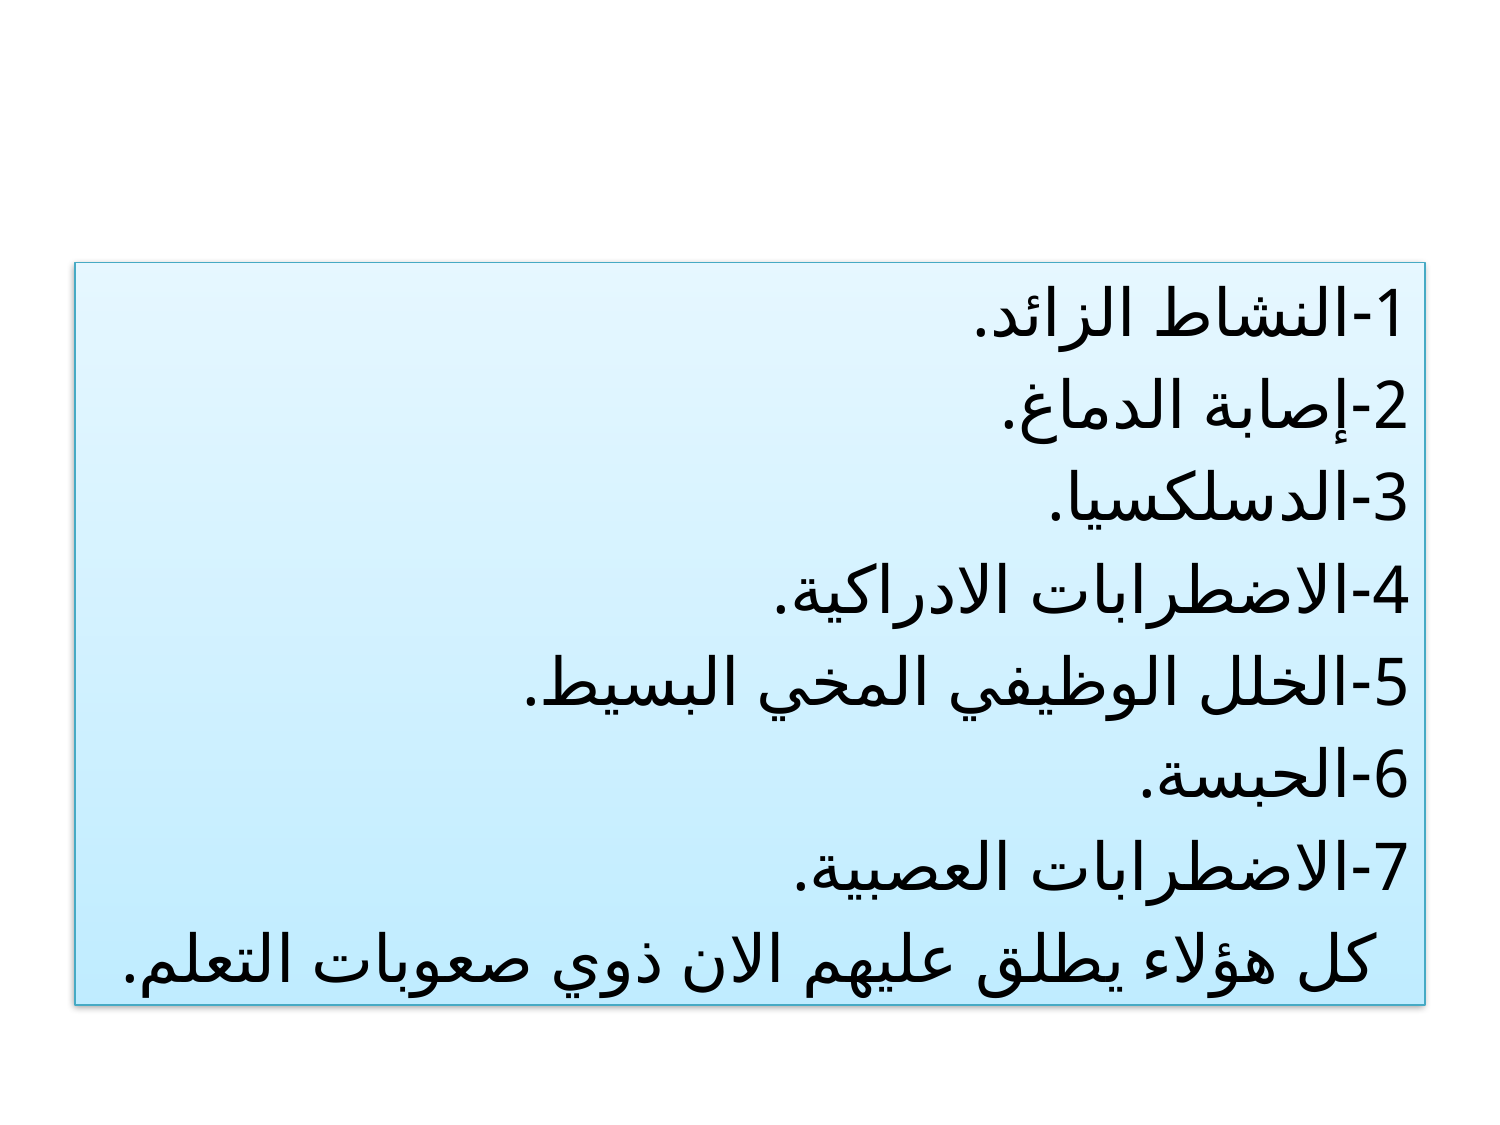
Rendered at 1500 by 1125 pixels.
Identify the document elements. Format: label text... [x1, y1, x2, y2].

list 1-النشاط الزائد. 2-إصابة الدماغ. 3-الدسلكسيا. 4-الاضطرابات الادراكية. 5-الخلل الوظيفي المخي البسيط. 6-الحبسة. 7-الاضطرابات العصبية. كل هؤلاء يطلق عليهم الان ذوي صعوبات التعلم. [74, 262, 1426, 1006]
